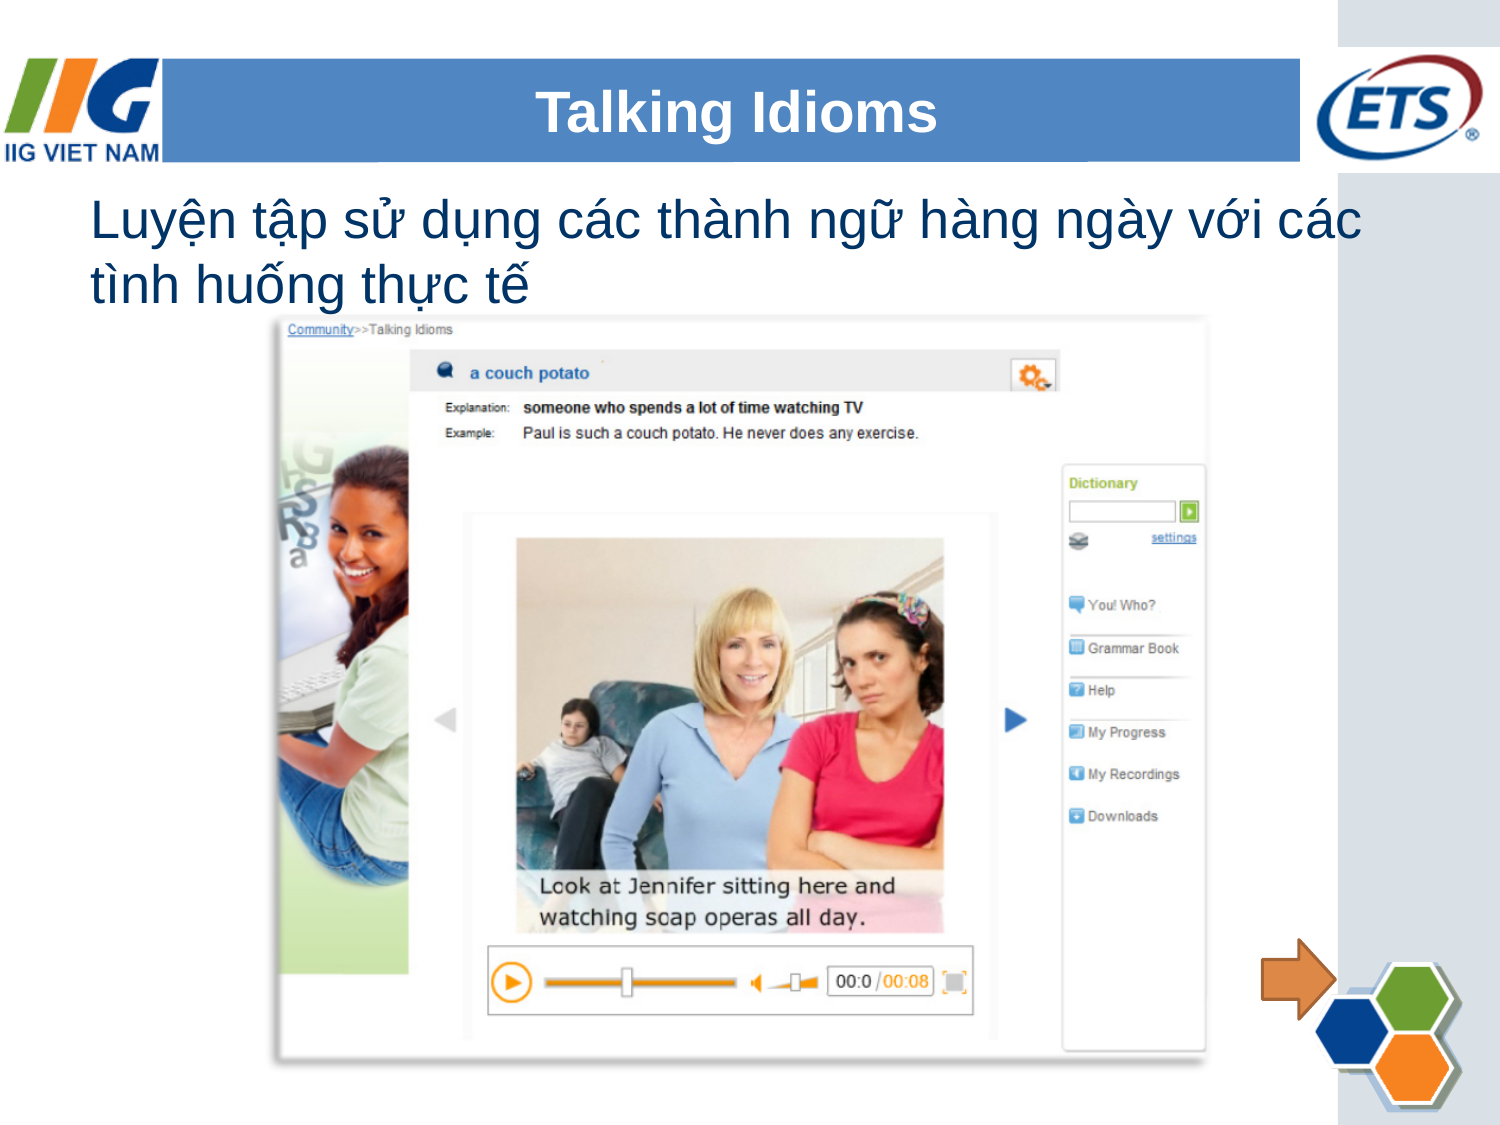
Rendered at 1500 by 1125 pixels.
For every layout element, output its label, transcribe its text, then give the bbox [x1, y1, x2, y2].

text_box [1260, 938, 1337, 1021]
title Talking Idioms [187, 62, 1288, 156]
list Luyện tập sử dụng các thành ngữ hàng ngày với các tình huống thực tế [74, 176, 1426, 1038]
picture [274, 313, 1213, 1066]
picture [1300, 47, 1500, 173]
picture [1309, 962, 1463, 1110]
picture [0, 56, 165, 163]
